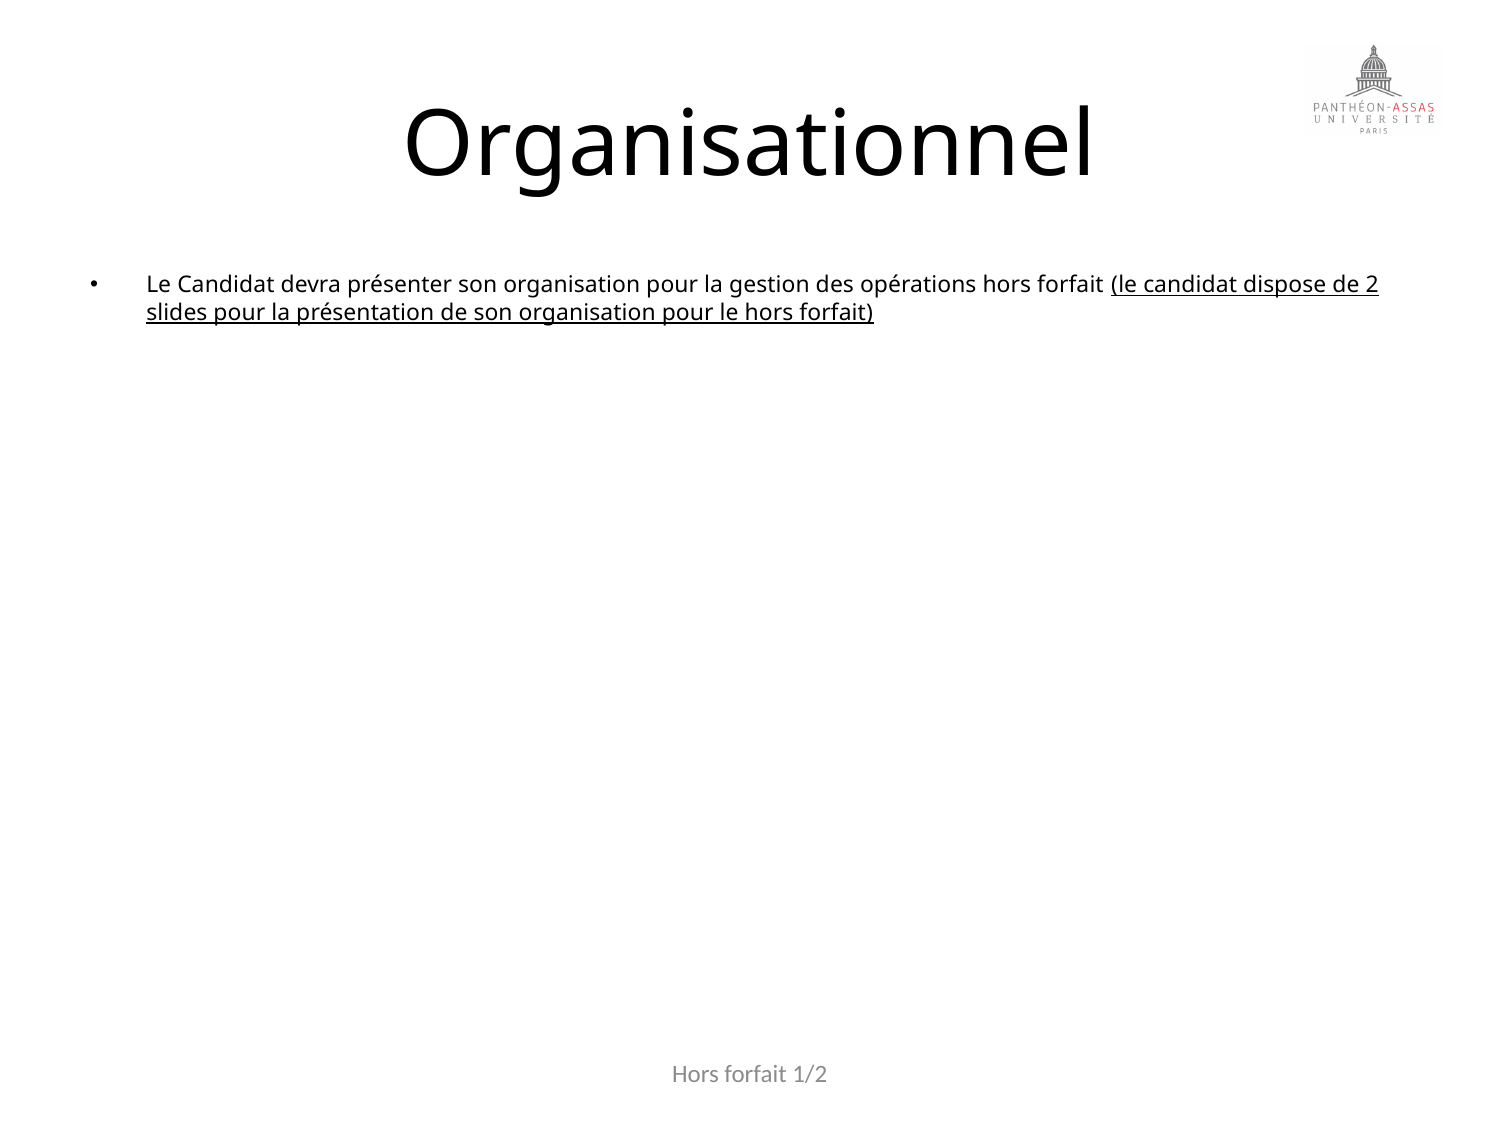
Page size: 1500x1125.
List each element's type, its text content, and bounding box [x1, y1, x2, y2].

list Le Candidat devra présenter son organisation pour la gestion des opérations hors forfait (le candidat dispose de 2 slides pour la présentation de son organisation pour le hors forfait) [75, 262, 1425, 1005]
title Organisationnel [75, 45, 1425, 233]
picture [1304, 44, 1443, 134]
footer Hors forfait 1/2 [512, 1042, 988, 1103]
